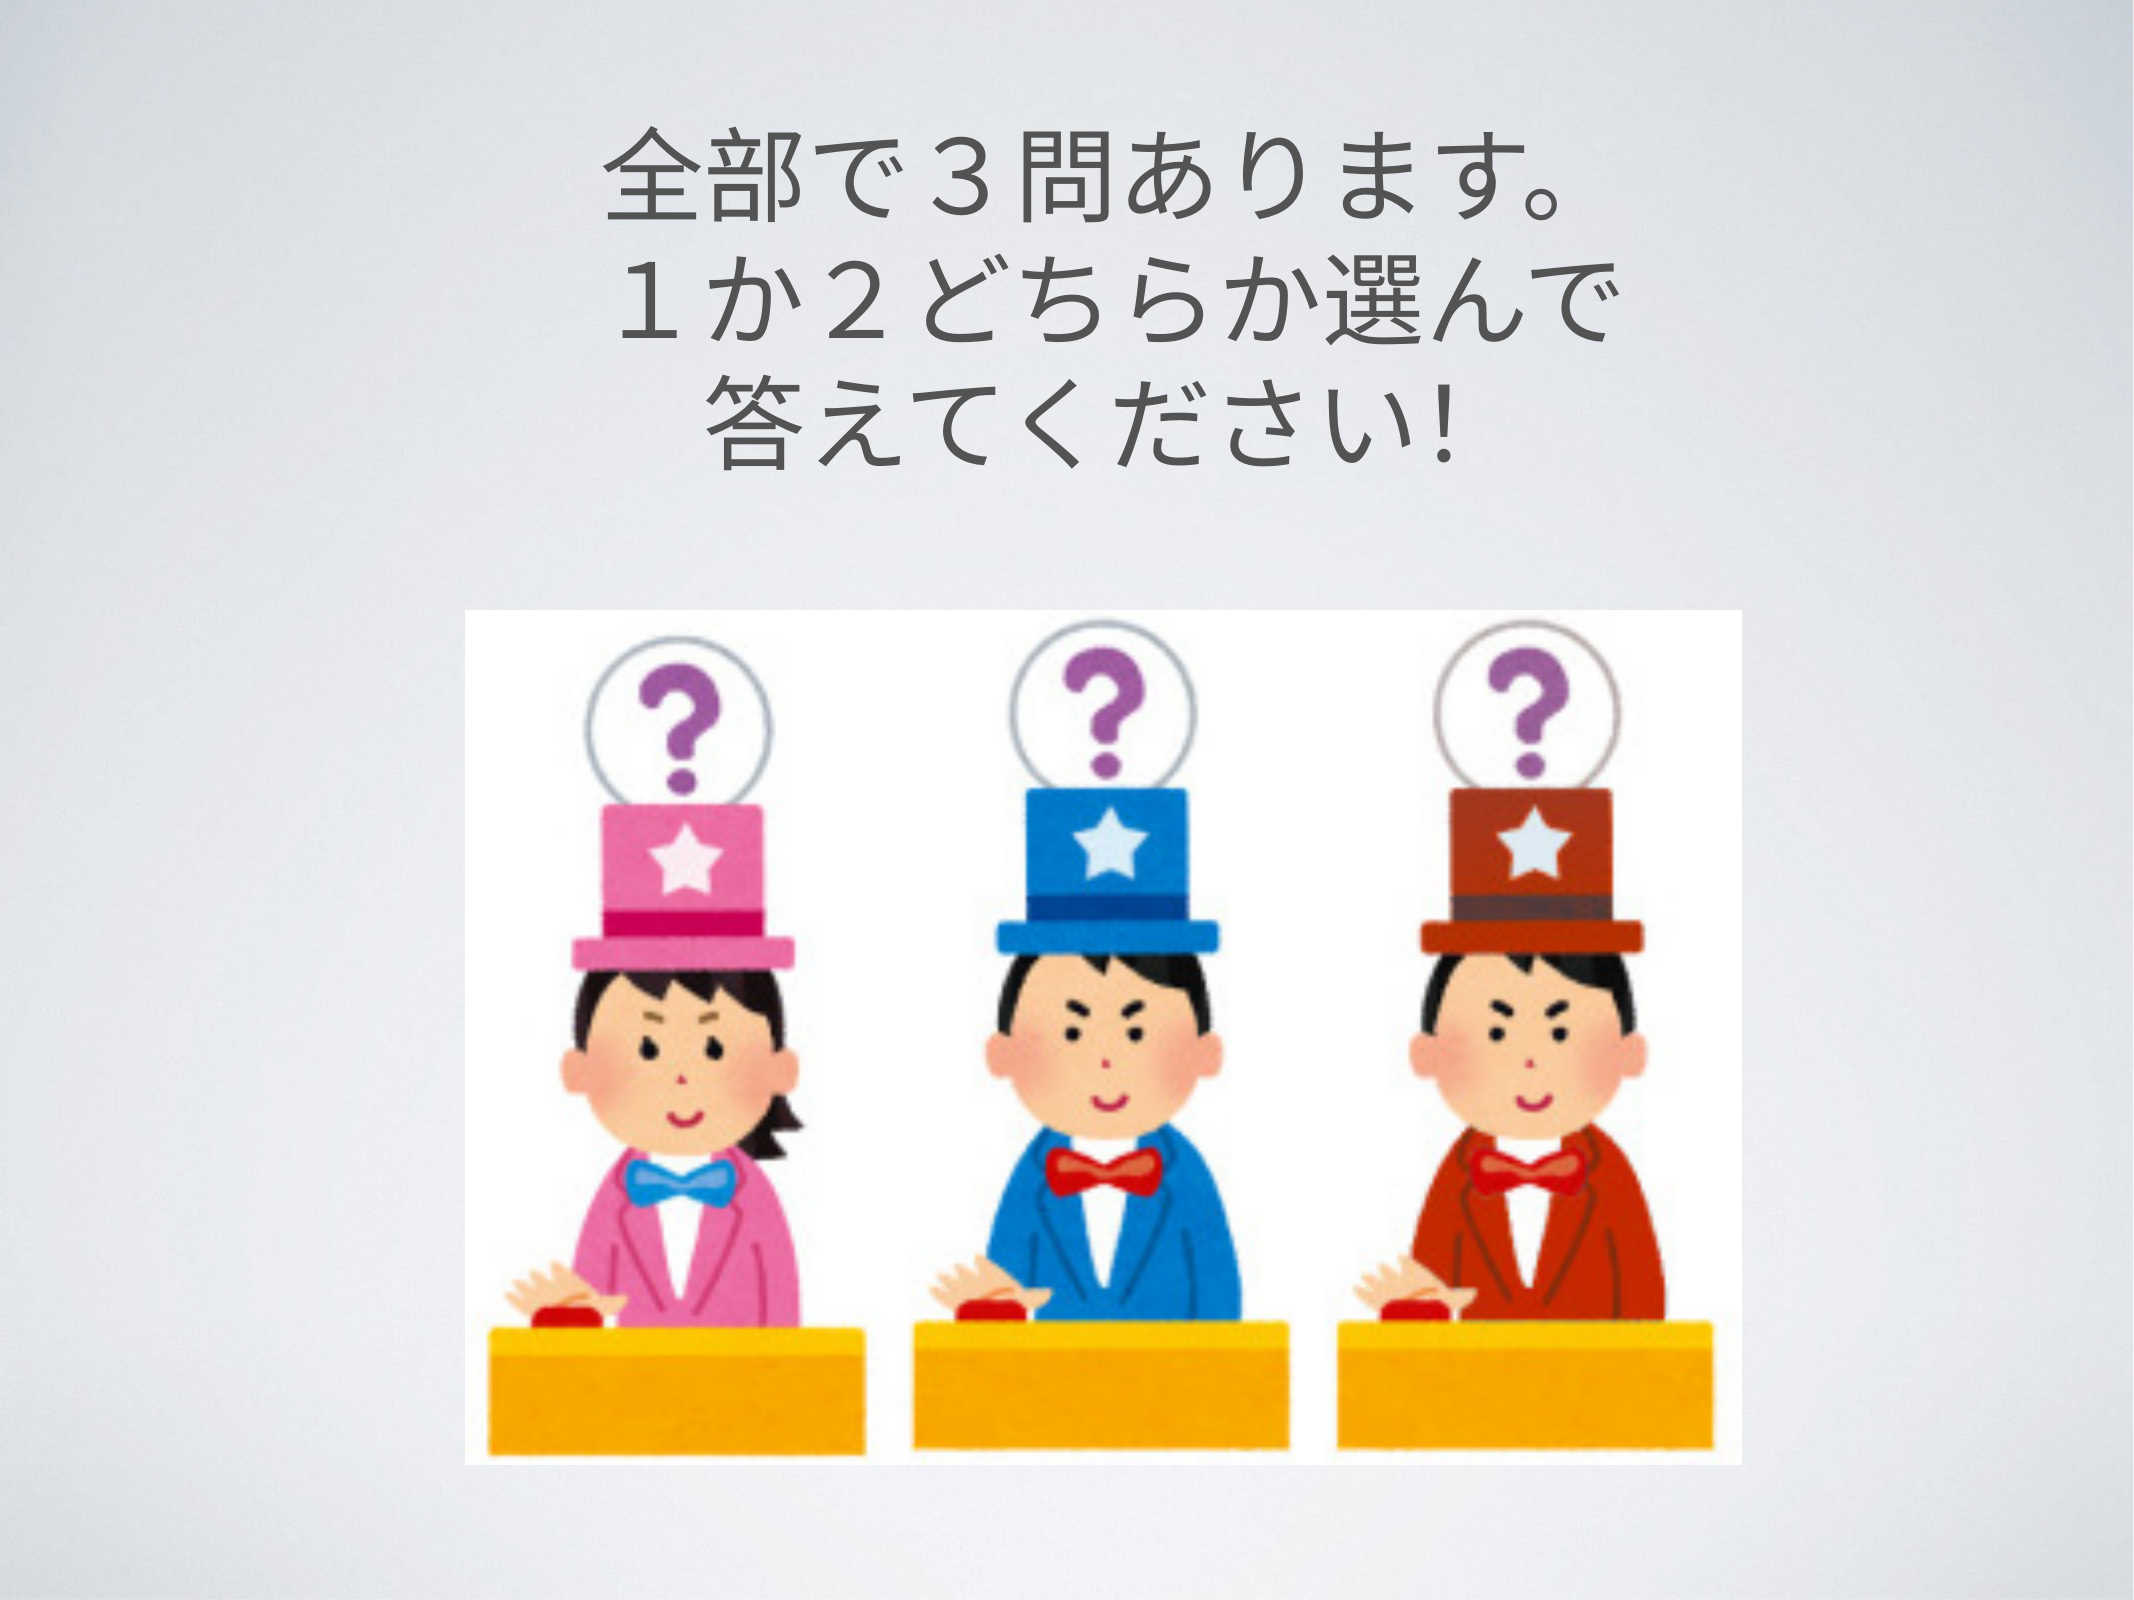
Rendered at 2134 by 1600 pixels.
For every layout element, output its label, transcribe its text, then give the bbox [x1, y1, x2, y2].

picture [0, 0, 2134, 1600]
title 全部で３問あります。 １か２どちらか選んで 答えてください！ [103, 30, 2122, 563]
